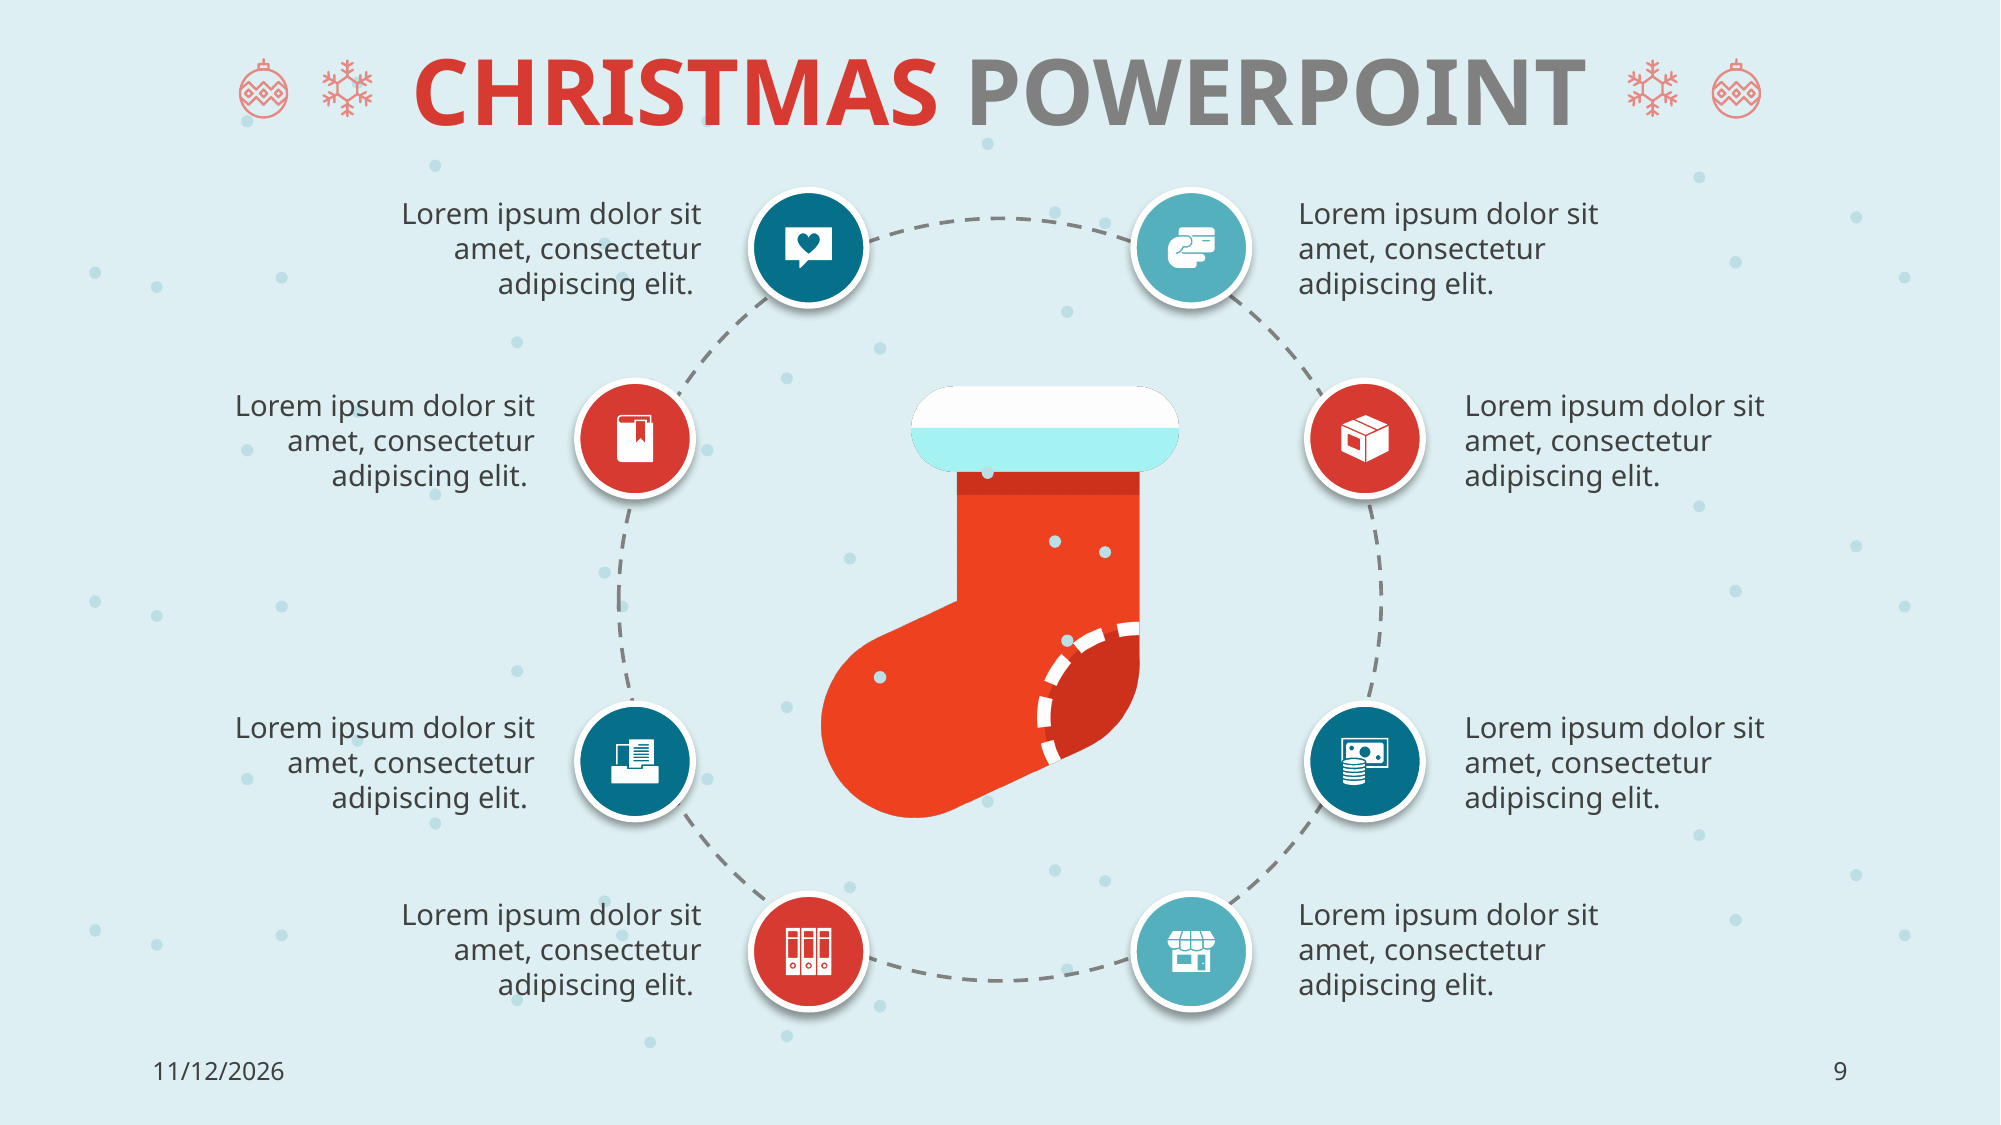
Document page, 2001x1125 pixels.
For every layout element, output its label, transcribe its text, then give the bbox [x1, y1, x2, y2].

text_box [785, 927, 832, 976]
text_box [611, 739, 659, 784]
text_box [1167, 931, 1215, 972]
text_box CHRISTMAS POWERPOINT [62, 33, 1938, 144]
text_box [1341, 737, 1389, 785]
slide_number 9 [1412, 1049, 1863, 1103]
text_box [1341, 415, 1389, 462]
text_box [89, 76, 1911, 1049]
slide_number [137, 1049, 588, 1103]
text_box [240, 59, 1760, 118]
